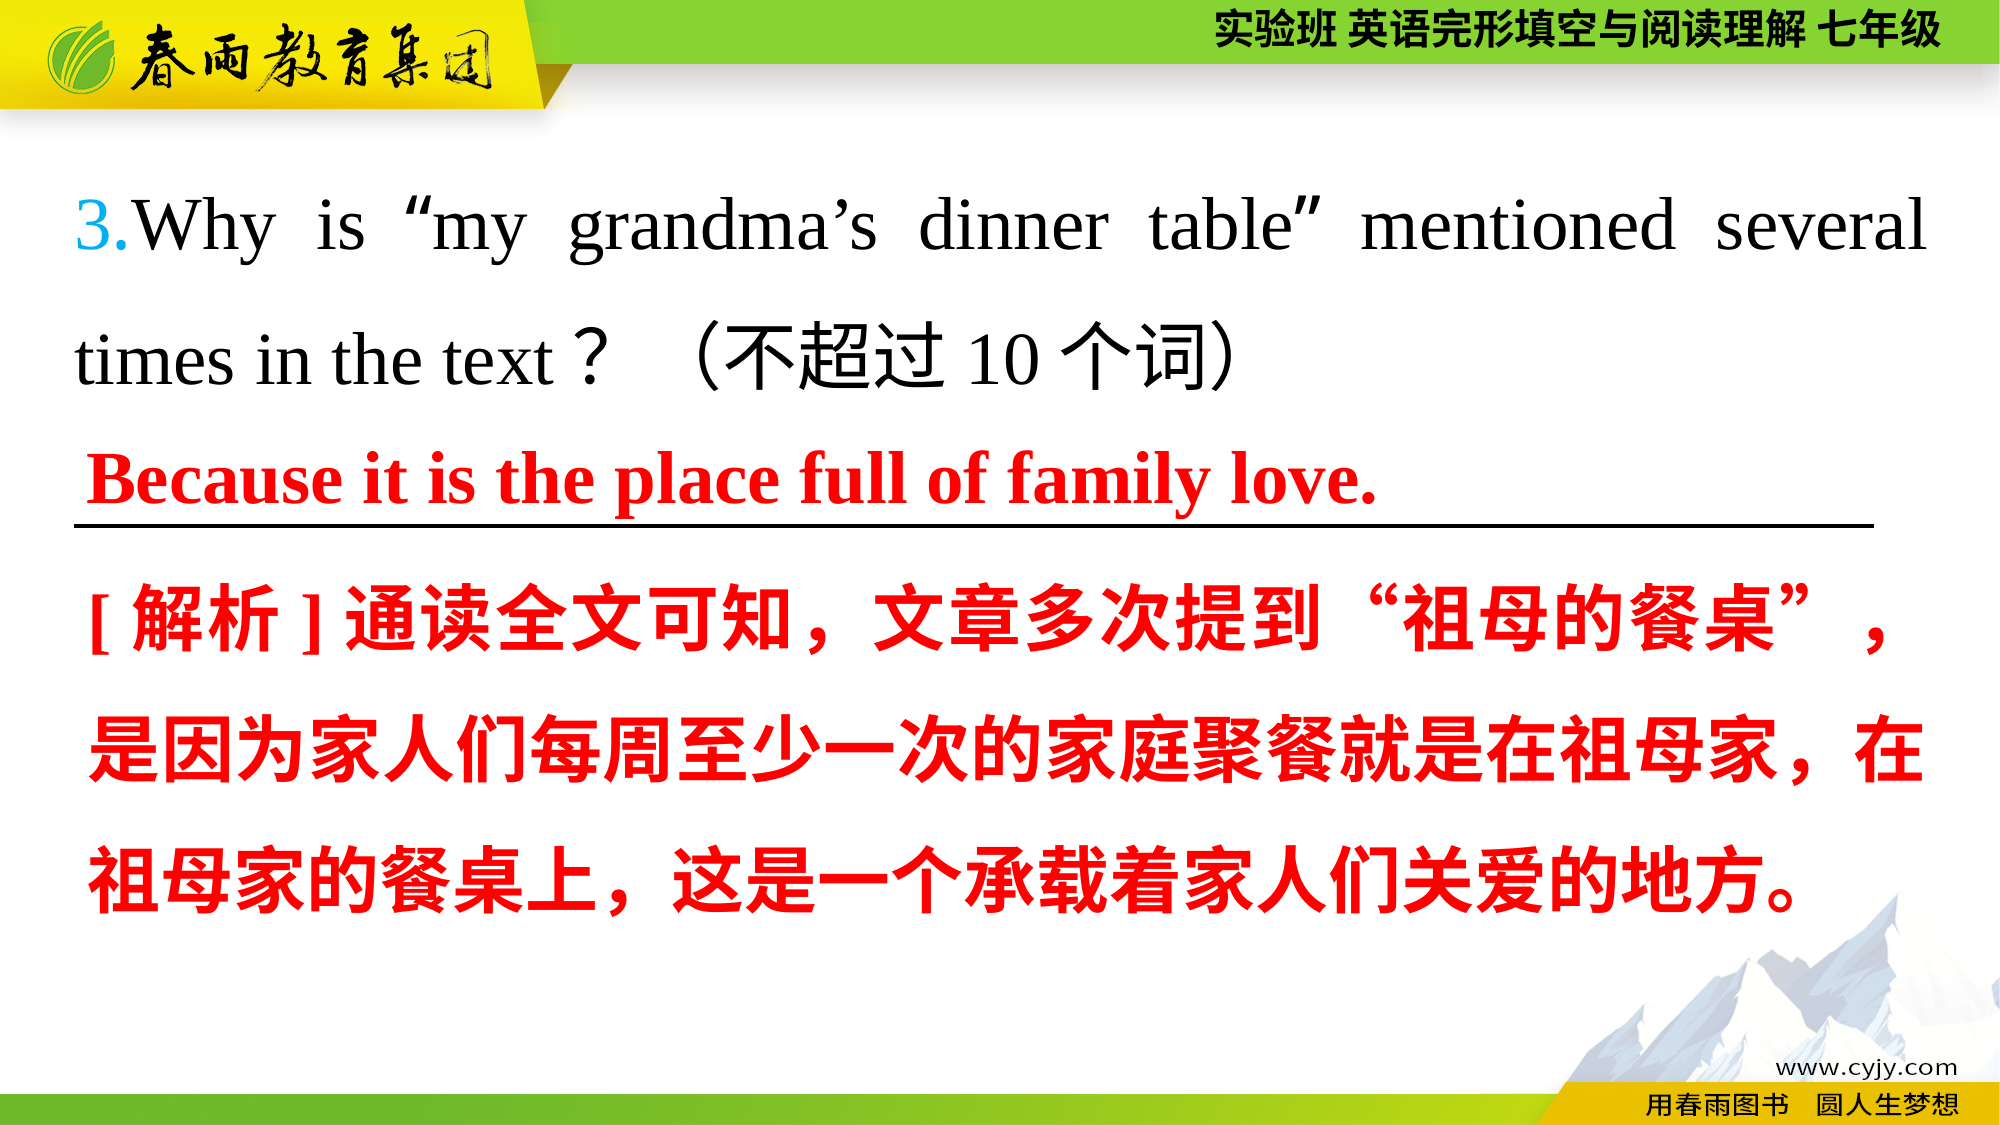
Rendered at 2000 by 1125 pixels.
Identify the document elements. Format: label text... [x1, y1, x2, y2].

text_box Because it is the place full of family love. [71, 376, 1899, 527]
list 3.Why is “my grandma’s dinner table” mentioned several times in the text？（不超过10个词） ———————————————————————— [59, 122, 1944, 547]
text_box [解析]通读全文可知，文章多次提到“祖母的餐桌”，是因为家人们每周至少一次的家庭聚餐就是在祖母家，在祖母家的餐桌上，这是一个承载着家人们关爱的地方。 [72, 520, 1944, 930]
picture [0, 0, 2000, 1125]
